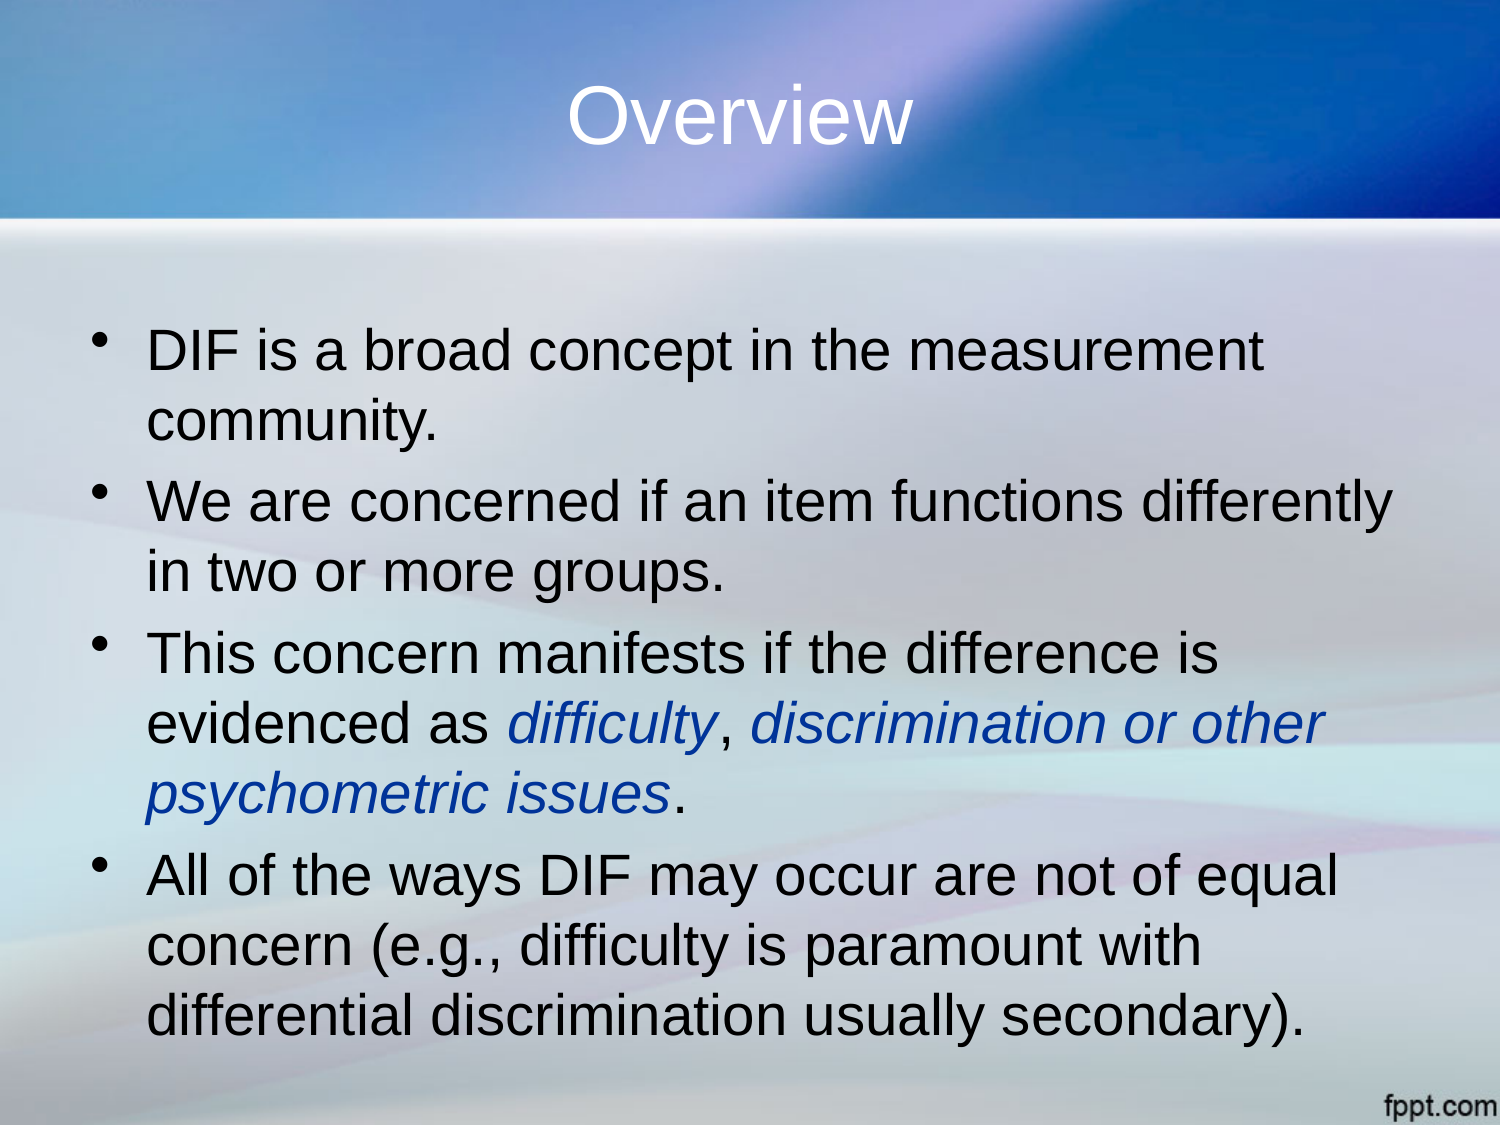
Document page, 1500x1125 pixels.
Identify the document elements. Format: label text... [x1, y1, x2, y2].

picture [0, 0, 1500, 1125]
title Overview [64, 31, 1415, 192]
list DIF is a broad concept in the measurement community. We are concerned if an item functions differently in two or more groups. This concern manifests if the difference is evidenced as difficulty, discrimination or other psychometric issues. All of the ways DIF may occur are not of equal concern (e.g., difficulty is paramount with differential discrimination usually secondary). [75, 304, 1425, 1047]
